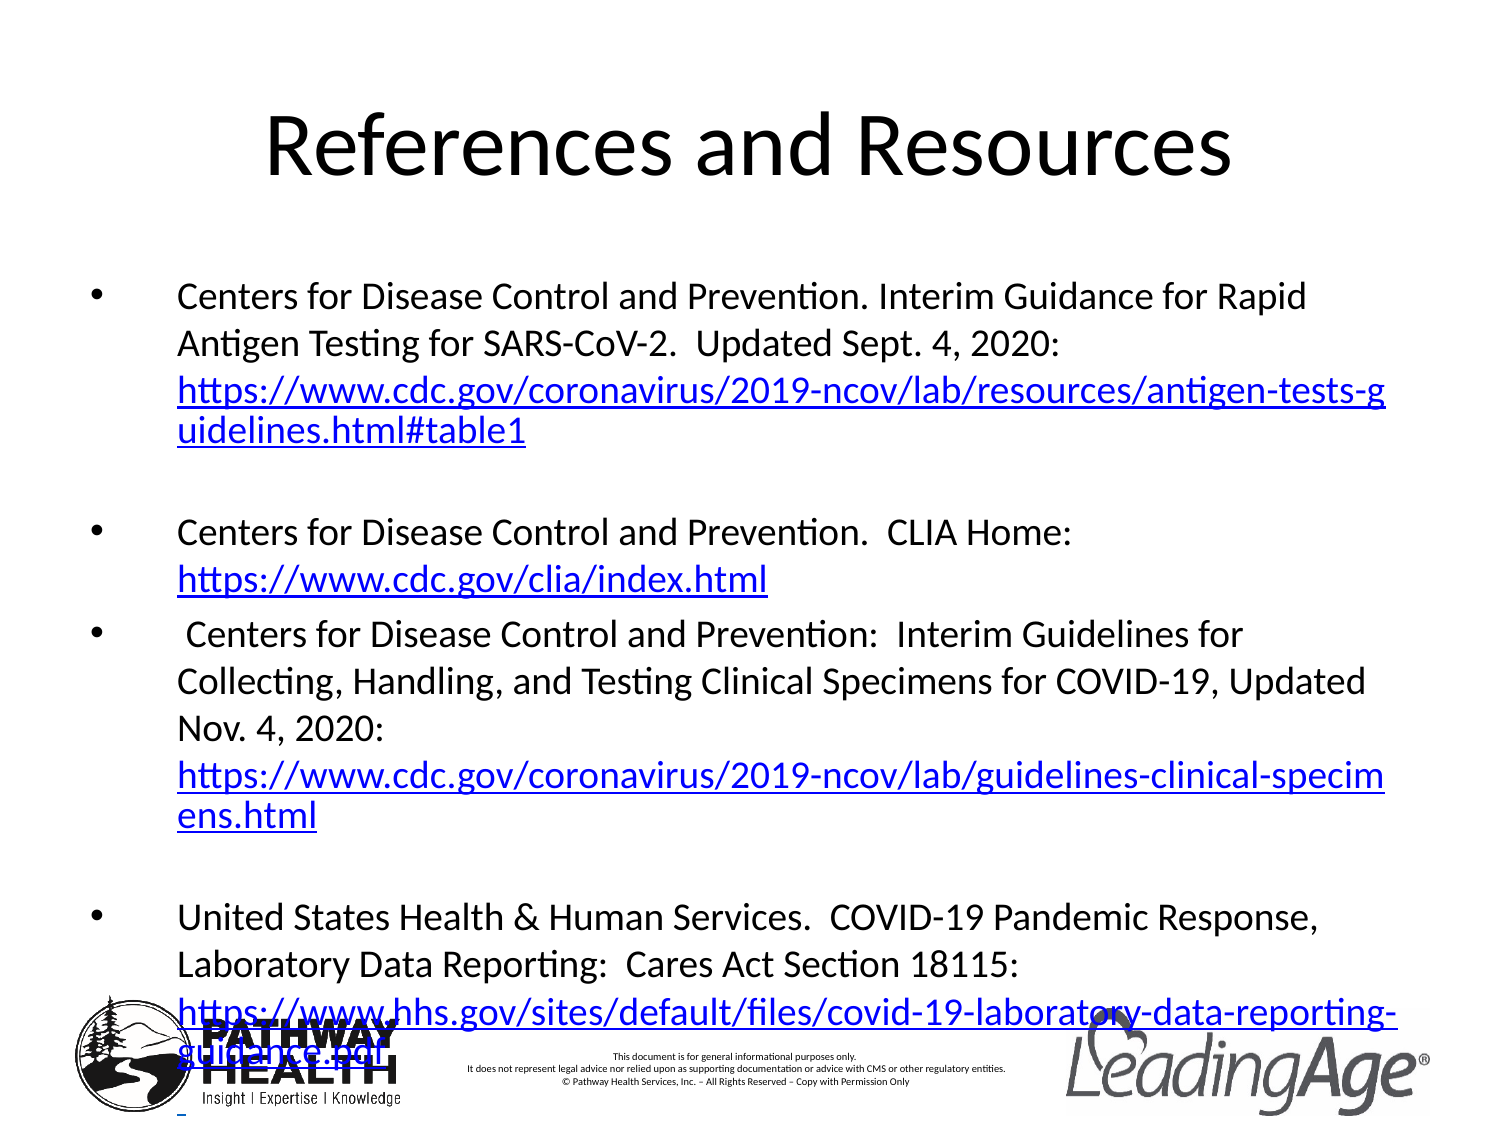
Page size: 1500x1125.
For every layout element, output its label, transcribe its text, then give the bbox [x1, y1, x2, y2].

picture [75, 1013, 400, 1112]
picture [1066, 1008, 1430, 1116]
list Centers for Disease Control and Prevention. Interim Guidance for Rapid Antigen Testing for SARS-CoV-2. Updated Sept. 4, 2020: https://www.cdc.gov/coronavirus/2019-ncov/lab/resources/antigen-tests-guidelines.html#table1 Centers for Disease Control and Prevention. CLIA Home: https://www.cdc.gov/clia/index.html Centers for Disease Control and Prevention: Interim Guidelines for Collecting, Handling, and Testing Clinical Specimens for COVID-19, Updated Nov. 4, 2020: https://www.cdc.gov/coronavirus/2019-ncov/lab/guidelines-clinical-specimens.html United States Health & Human Services. COVID-19 Pandemic Response, Laboratory Data Reporting: Cares Act Section 18115: https://www.hhs.gov/sites/default/files/covid-19-laboratory-data-reporting-guidance.pdf [75, 262, 1407, 1013]
title References and Resources [75, 45, 1425, 233]
